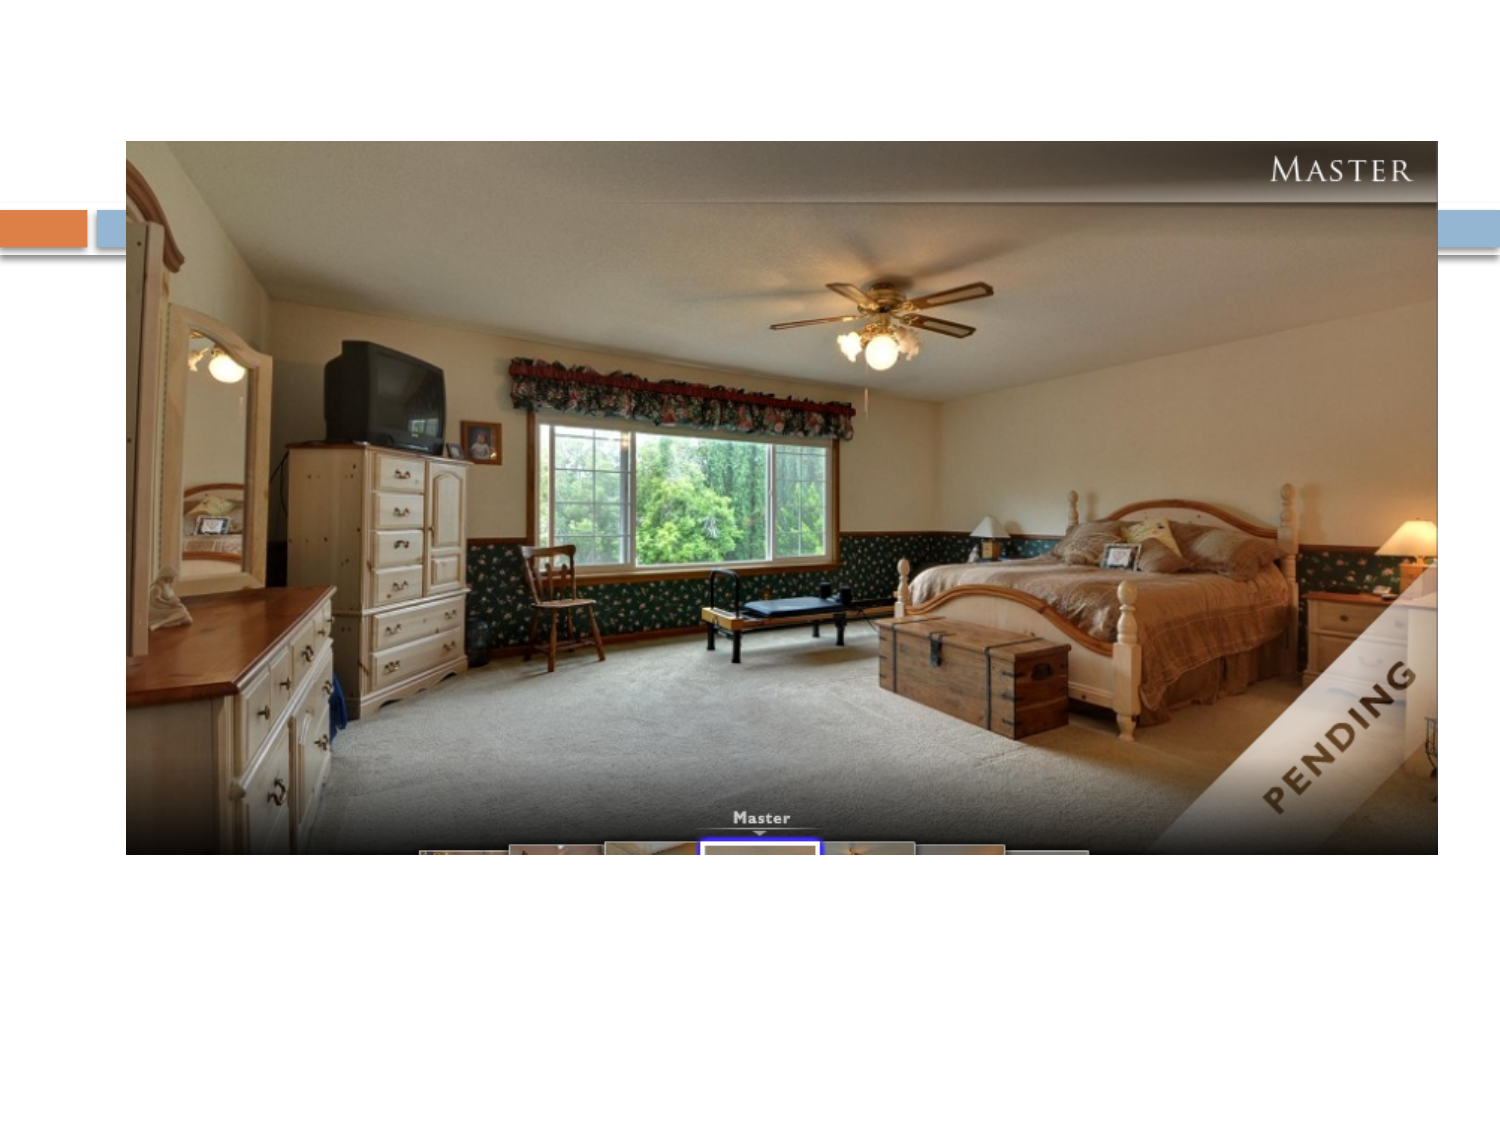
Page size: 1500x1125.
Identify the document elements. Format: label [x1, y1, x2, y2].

picture [125, 141, 1439, 856]
